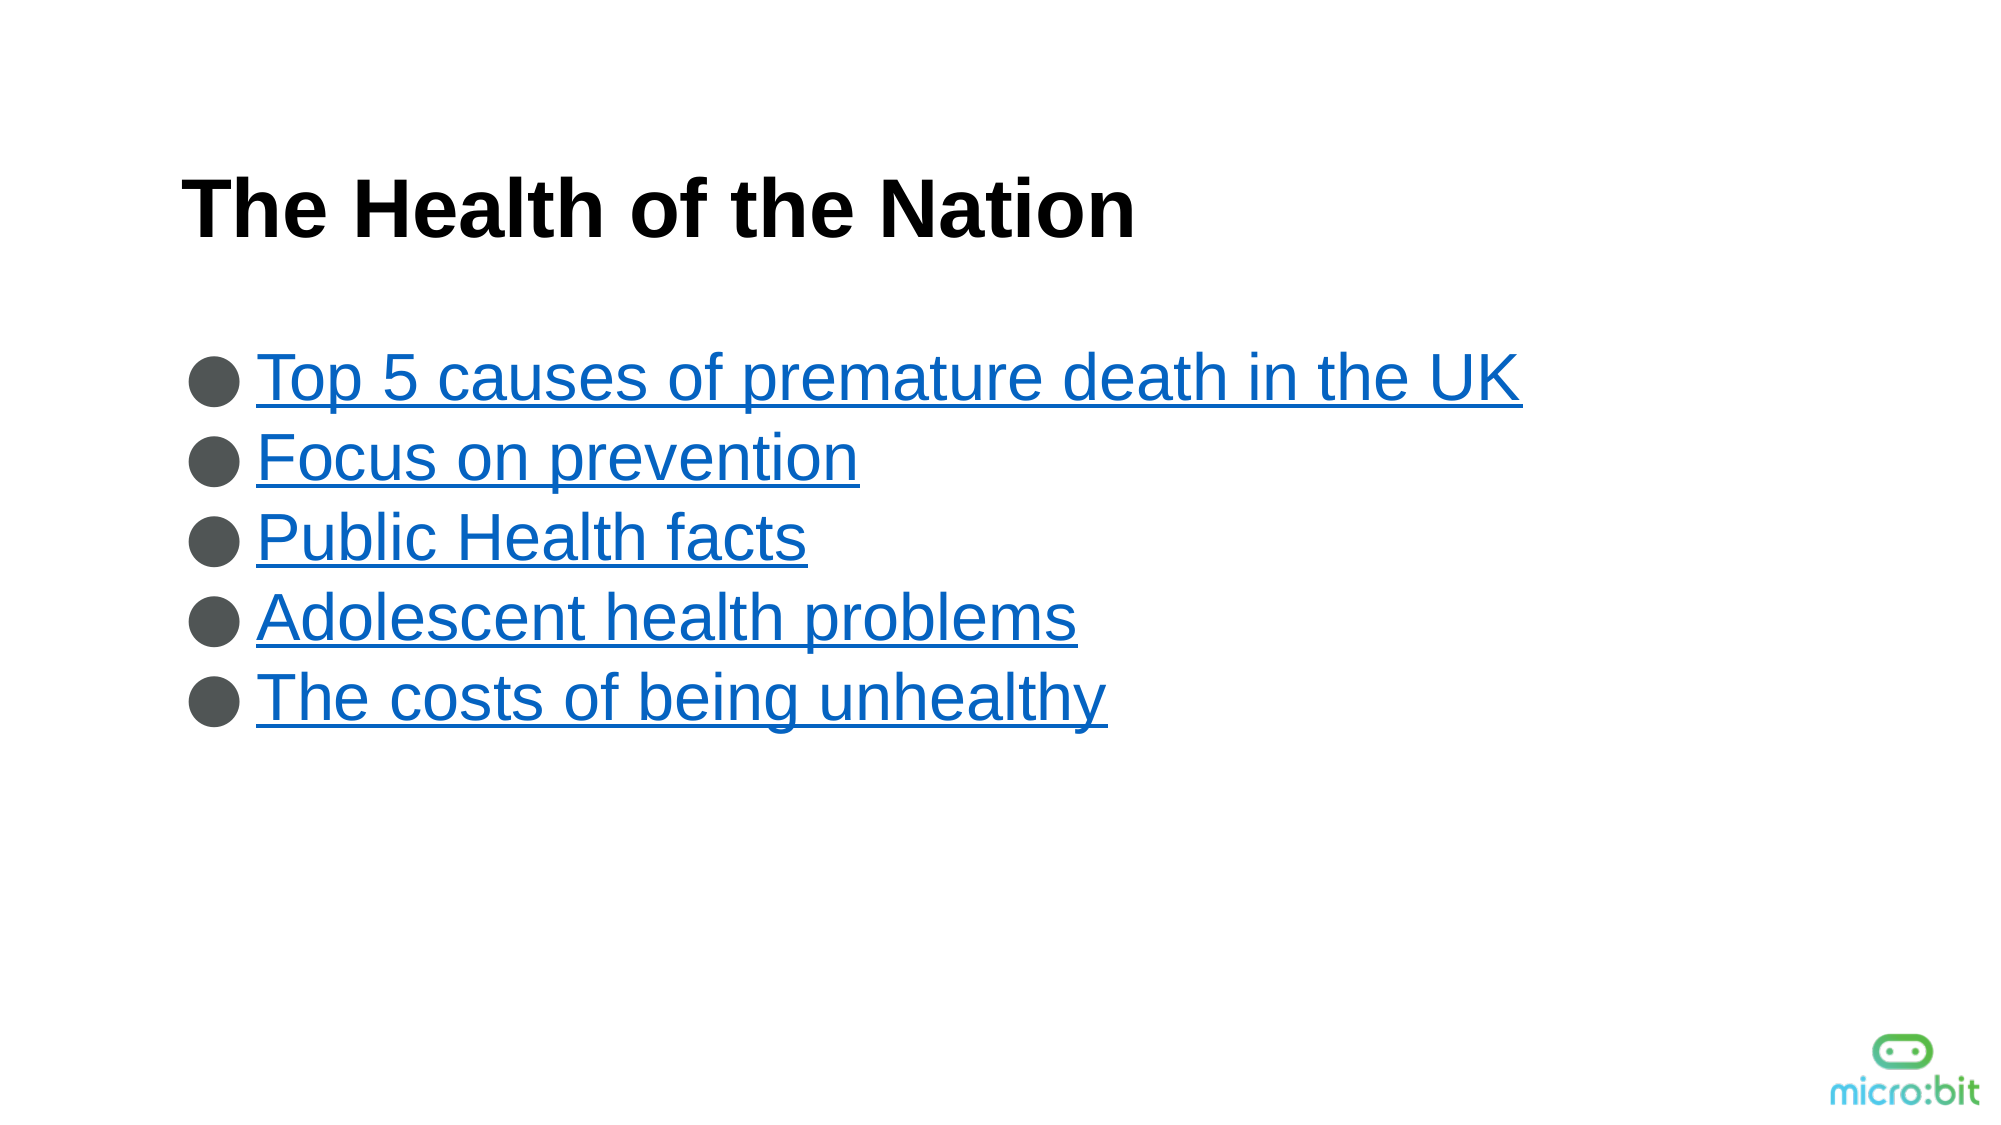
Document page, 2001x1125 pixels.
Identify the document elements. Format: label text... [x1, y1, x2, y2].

text_box The Health of the Nation Top 5 causes of premature death in the UK Focus on prevention Public Health facts Adolescent health problems The costs of being unhealthy [166, 60, 1918, 884]
picture [1830, 1029, 1980, 1106]
